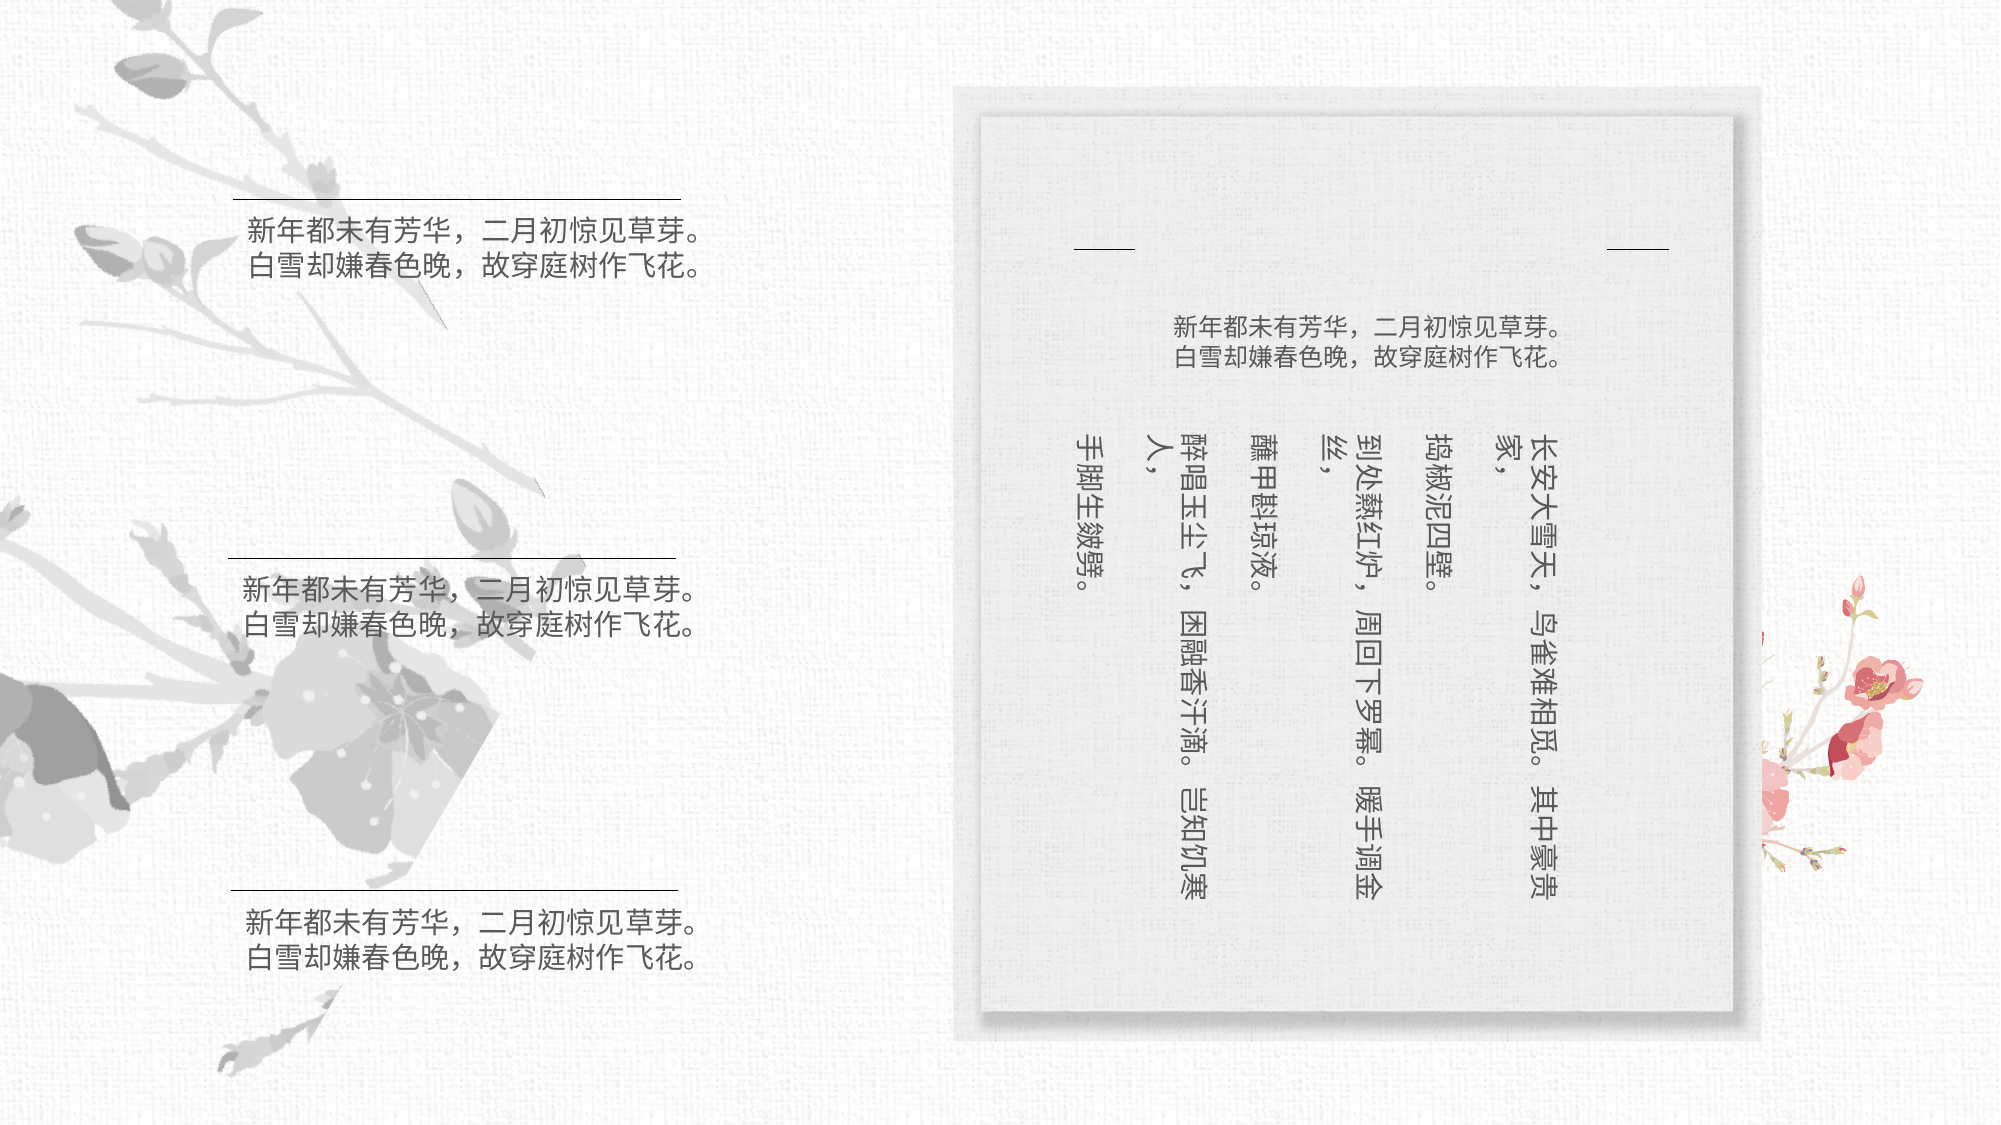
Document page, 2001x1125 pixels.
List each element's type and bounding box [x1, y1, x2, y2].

text_box [230, 119, 733, 292]
picture [0, 20, 524, 1114]
text_box [953, 86, 1762, 1042]
text_box [1073, 216, 1669, 282]
text_box [228, 810, 730, 983]
picture [1762, 568, 1924, 873]
text_box [225, 478, 728, 650]
